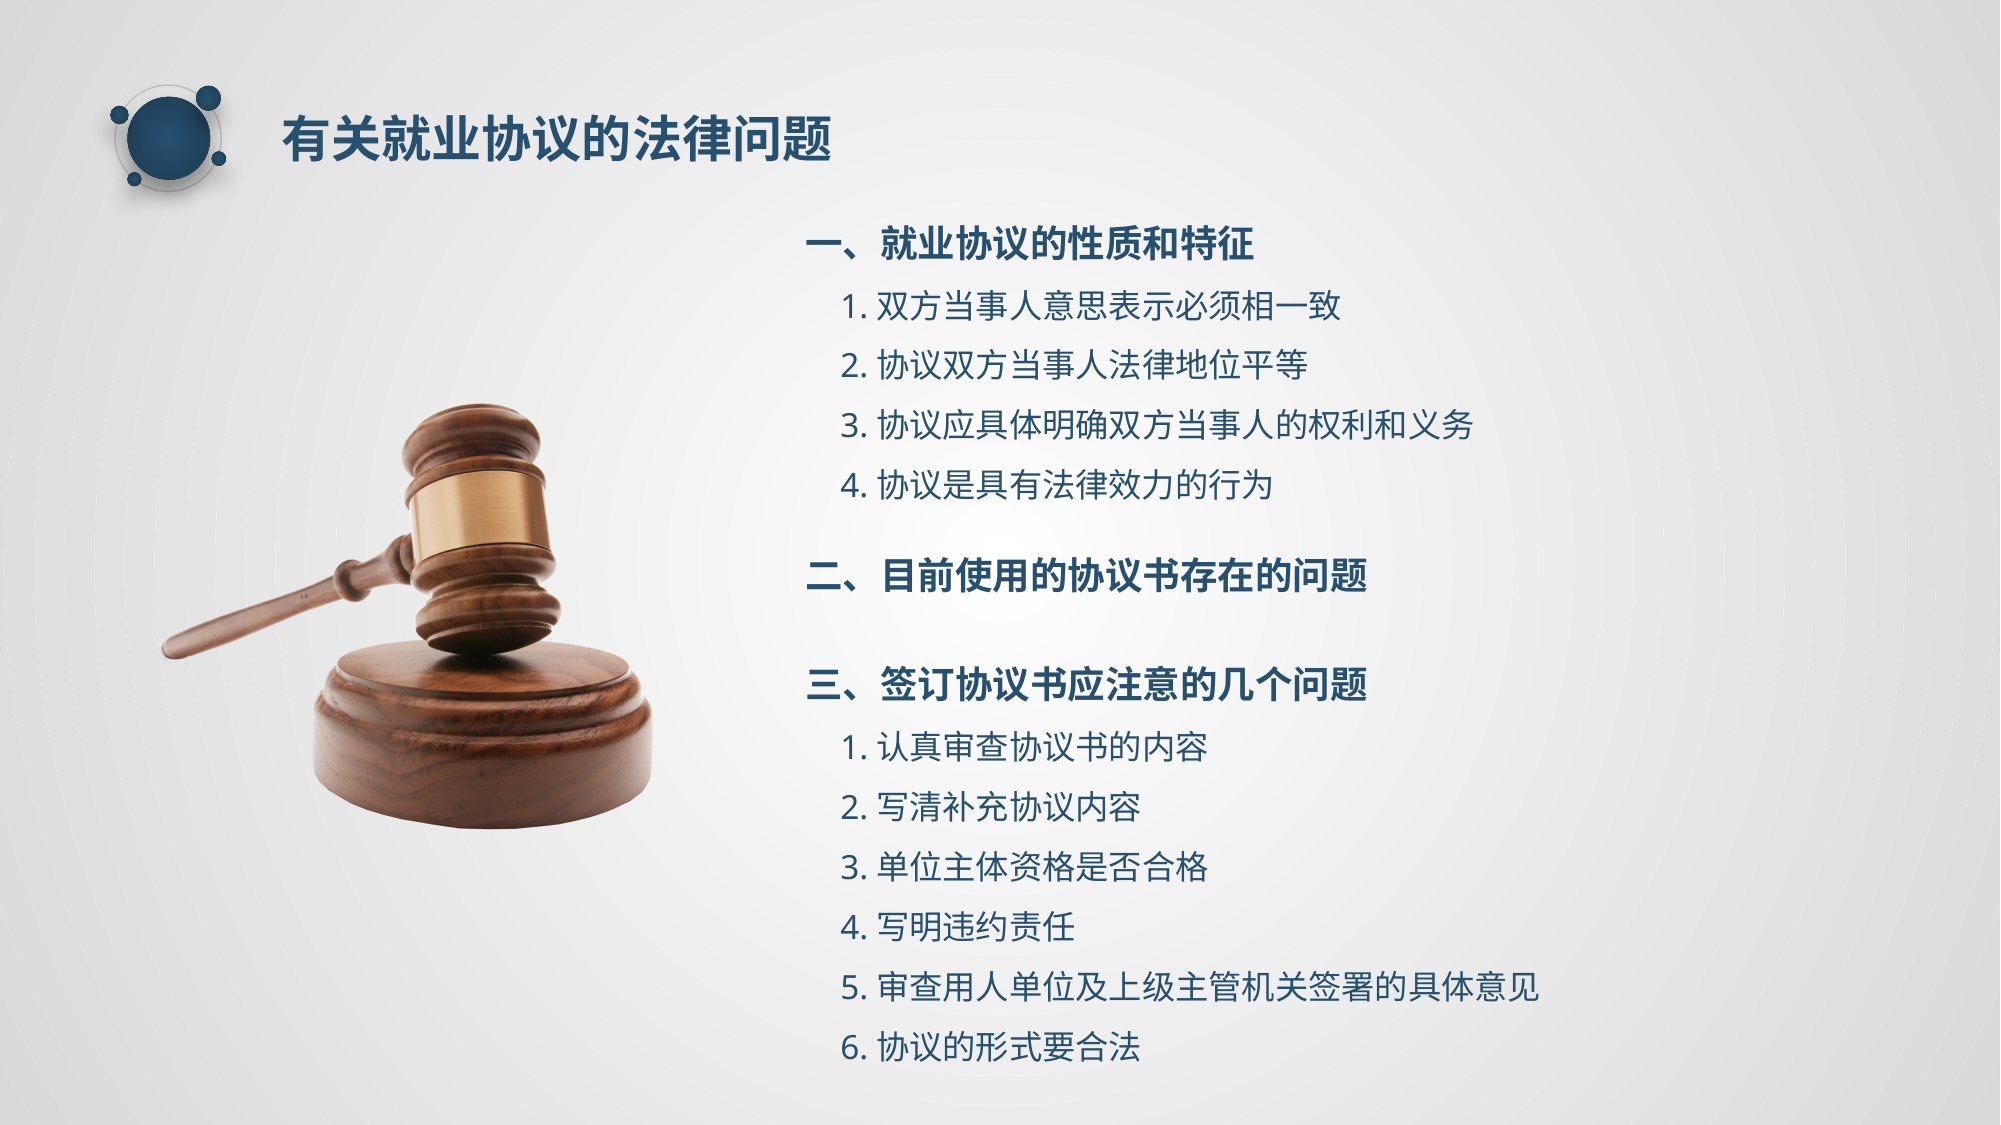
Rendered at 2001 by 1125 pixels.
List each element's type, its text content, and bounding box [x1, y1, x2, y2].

text_box 三、签订协议书应注意的几个问题 1.认真审查协议书的内容 2.写清补充协议内容 3.单位主体资格是否合格 4.写明违约责任 5.审查用人单位及上级主管机关签署的具体意见 6.协议的形式要合法 [790, 631, 1836, 1074]
text_box 有关就业协议的法律问题 [267, 100, 847, 176]
picture [156, 398, 657, 835]
text_box 一、就业协议的性质和特征 1.双方当事人意思表示必须相一致 2.协议双方当事人法律地位平等 3.协议应具体明确双方当事人的权利和义务 4.协议是具有法律效力的行为 [790, 189, 1836, 512]
text_box 二、目前使用的协议书存在的问题 [790, 521, 1849, 605]
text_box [110, 85, 226, 192]
